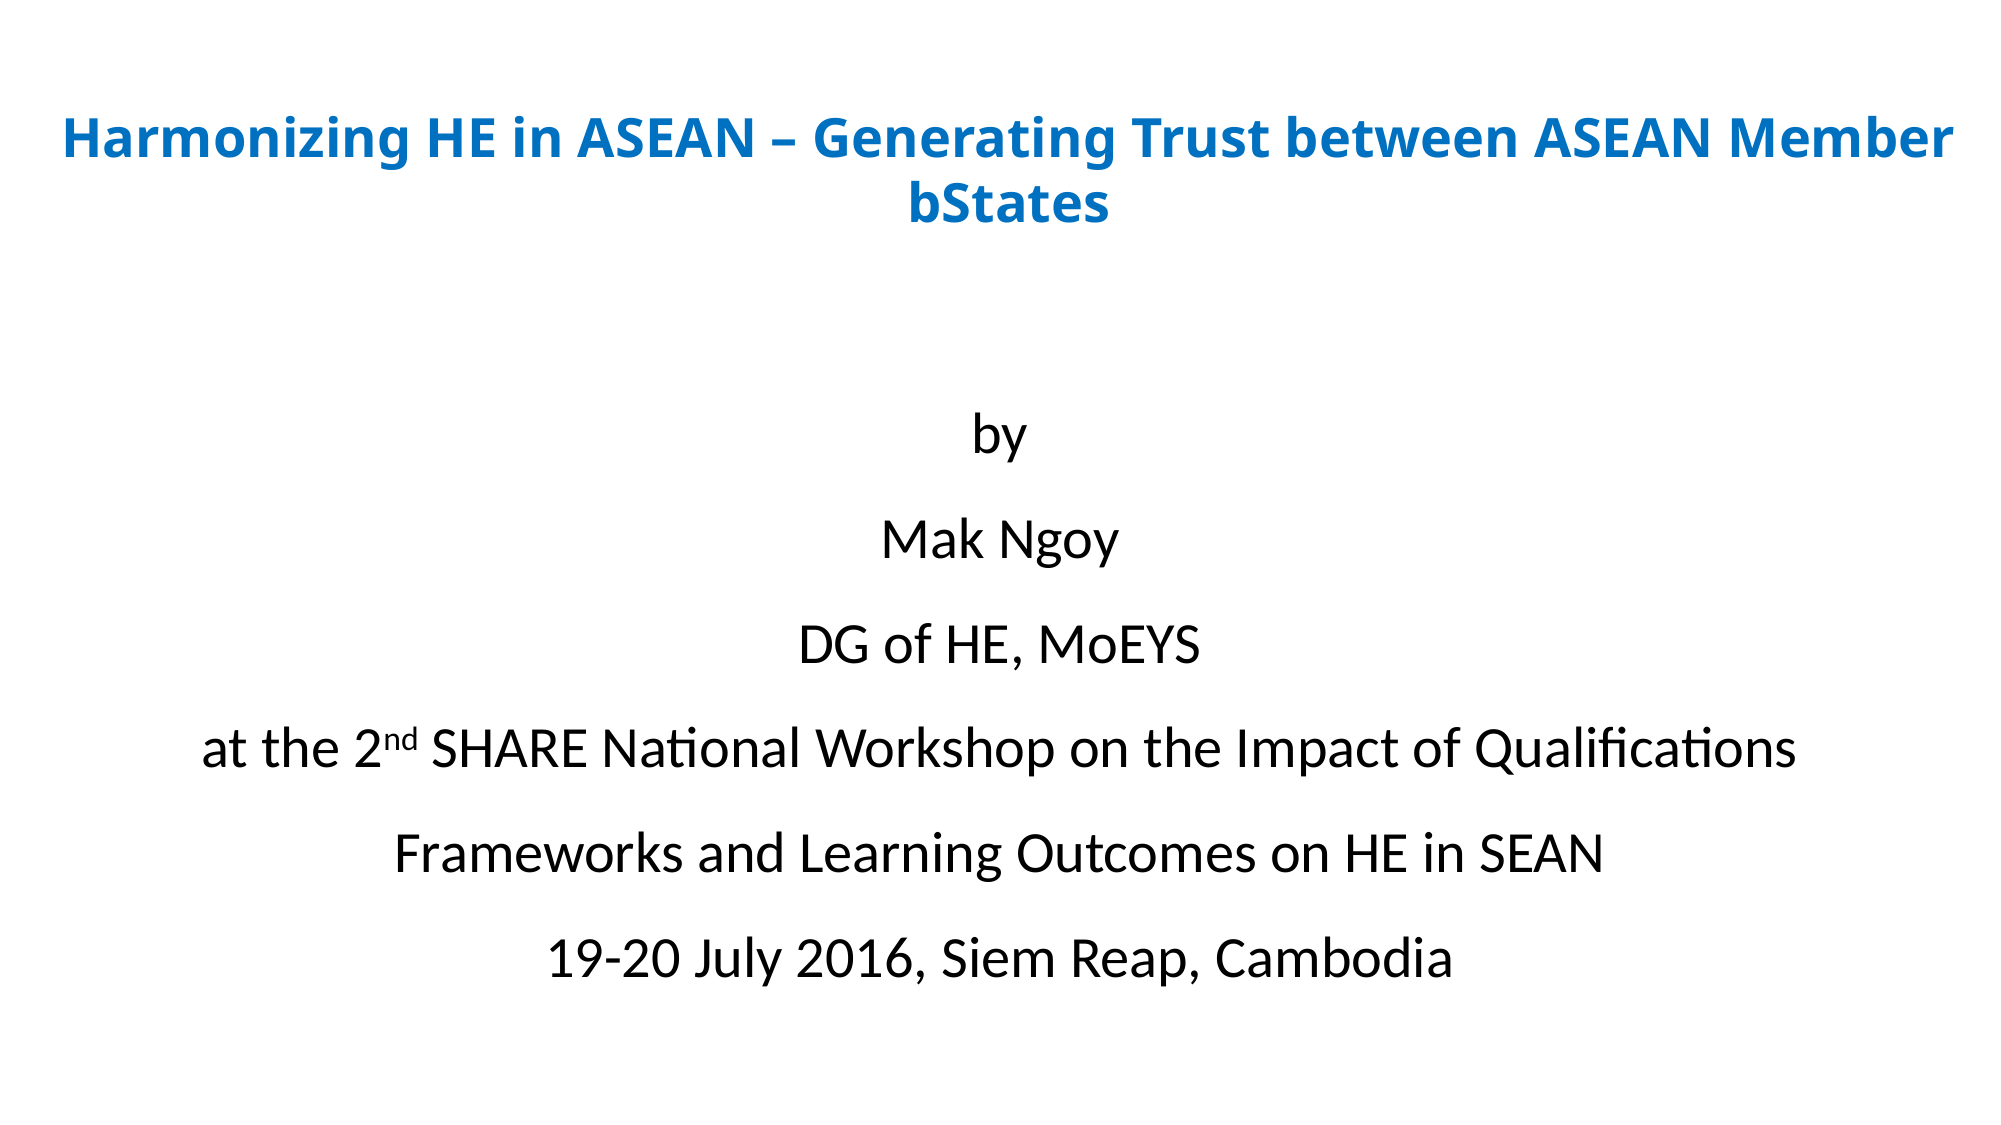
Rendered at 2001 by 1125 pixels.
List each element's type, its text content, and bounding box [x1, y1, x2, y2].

list by Mak Ngoy DG of HE, MoEYS at the 2nd SHARE National Workshop on the Impact of Qualifications Frameworks and Learning Outcomes on HE in SEAN 19-20 July 2016, Siem Reap, Cambodia [137, 352, 1863, 1014]
title Harmonizing HE in ASEAN – Generating Trust between ASEAN Member bStates [45, 59, 1973, 278]
